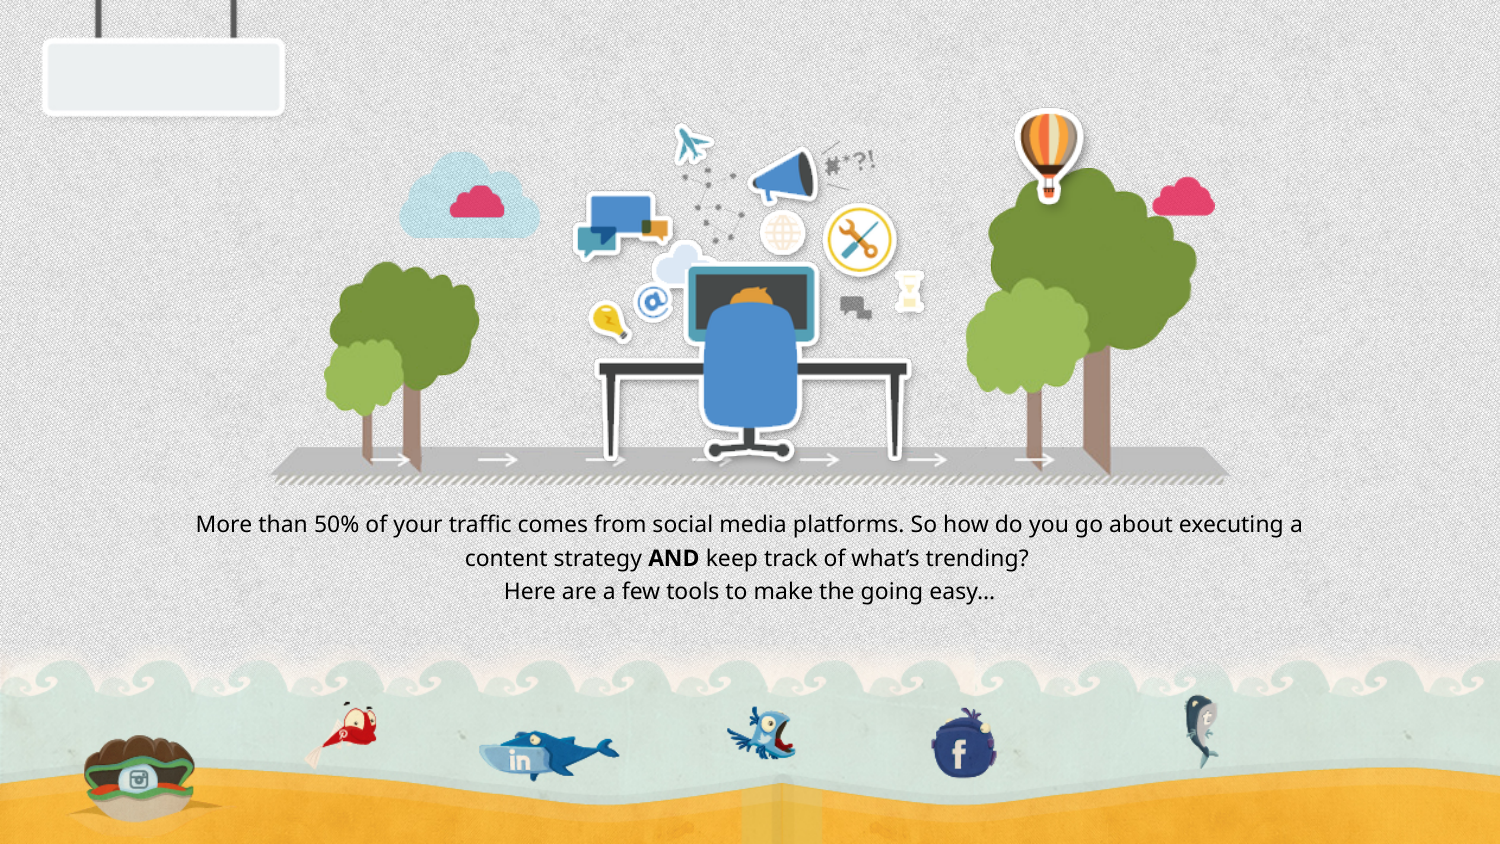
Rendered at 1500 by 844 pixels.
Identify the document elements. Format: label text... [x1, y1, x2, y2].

picture [0, 0, 1500, 844]
text_box More than 50% of your traffic comes from social media platforms. So how do you go about executing a content strategy AND keep track of what’s trending? Here are a few tools to make the going easy… [168, 496, 1332, 612]
